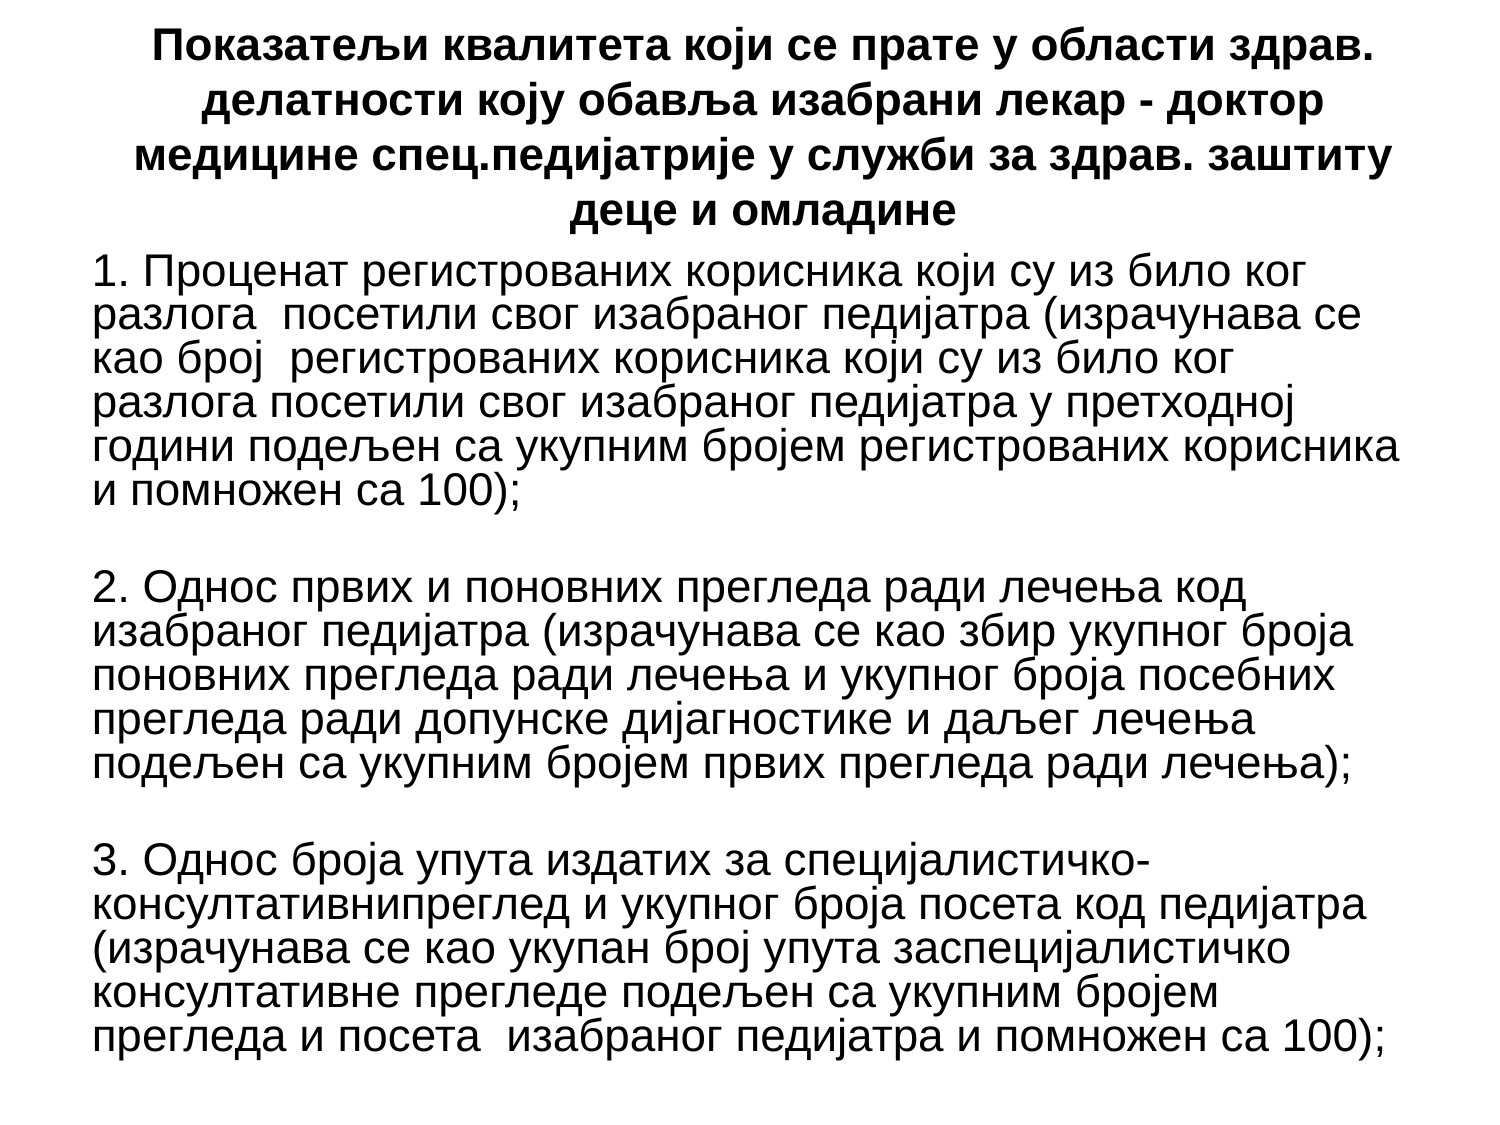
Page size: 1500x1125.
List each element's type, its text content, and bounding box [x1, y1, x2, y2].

title Показатељи квалитета који се прате у области здрав. делатности коју обавља изабрани лекар - доктор медицине спец.педијатрије у служби за здрав. заштиту деце и омладине [88, 31, 1439, 219]
list 1. Проценат регистрованих корисника који су из било ког разлога посетили свог изабраног педијатра (израчунава се као број регистрованих корисника који су из било ког разлога посетили свог изабраног педијатра у претходној години подељен са укупним бројем регистрованих корисника и помножен са 100); 2. Однос првих и поновних прегледа ради лечења код изабраног педијатра (израчунава се као збир укупног броја поновних прегледа ради лечења и укупног броја посебних прегледа ради допунске дијагностике и даљег лечења подељен са укупним бројем првих прегледа ради лечења); 3. Однос броја упута издатих за специјалистичко-консултативнипреглед и укупног броја посета код педијатра (израчунава се као укупан број упута заспецијалистичко консултативне прегледе подељен са укупним бројем прегледа и посета изабраног педијатра и помножен са 100); [76, 243, 1427, 986]
